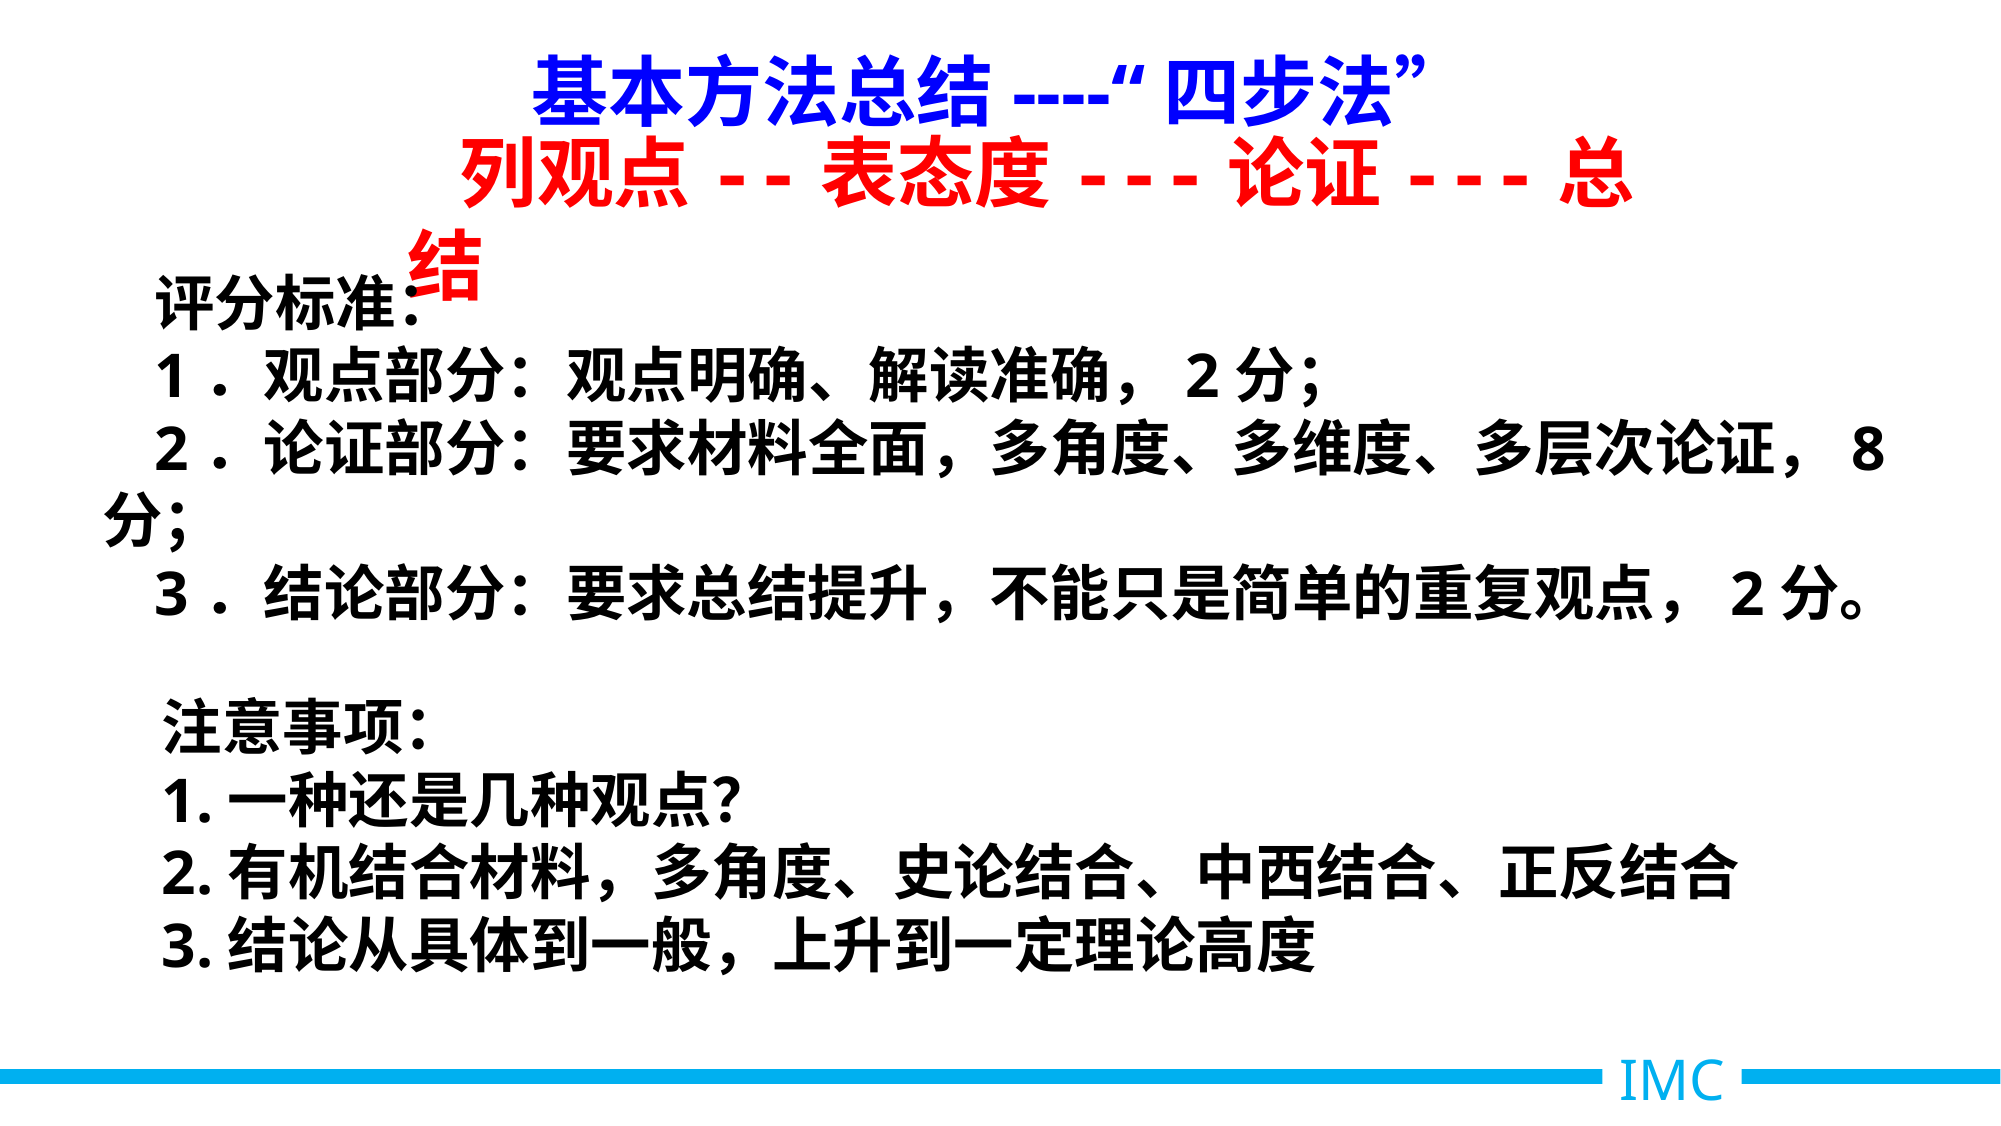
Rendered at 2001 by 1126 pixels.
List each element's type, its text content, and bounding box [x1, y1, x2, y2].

text_box 注意事项： 1.一种还是几种观点？ 2.有机结合材料，多角度、史论结合、中西结合、正反结合 3.结论从具体到一般，上升到一定理论高度 [94, 681, 1938, 987]
text_box 评分标准： 1．观点部分：观点明确、解读准确，2分； 2．论证部分：要求材料全面，多角度、多维度、多层次论证，8分； 3．结论部分：要求总结提升，不能只是简单的重复观点，2分。 [86, 293, 1985, 599]
text_box 列观点--表态度---论证---总结 [392, 0, 1708, 293]
text_box 基本方法总结----“四步法” [516, 35, 1488, 144]
